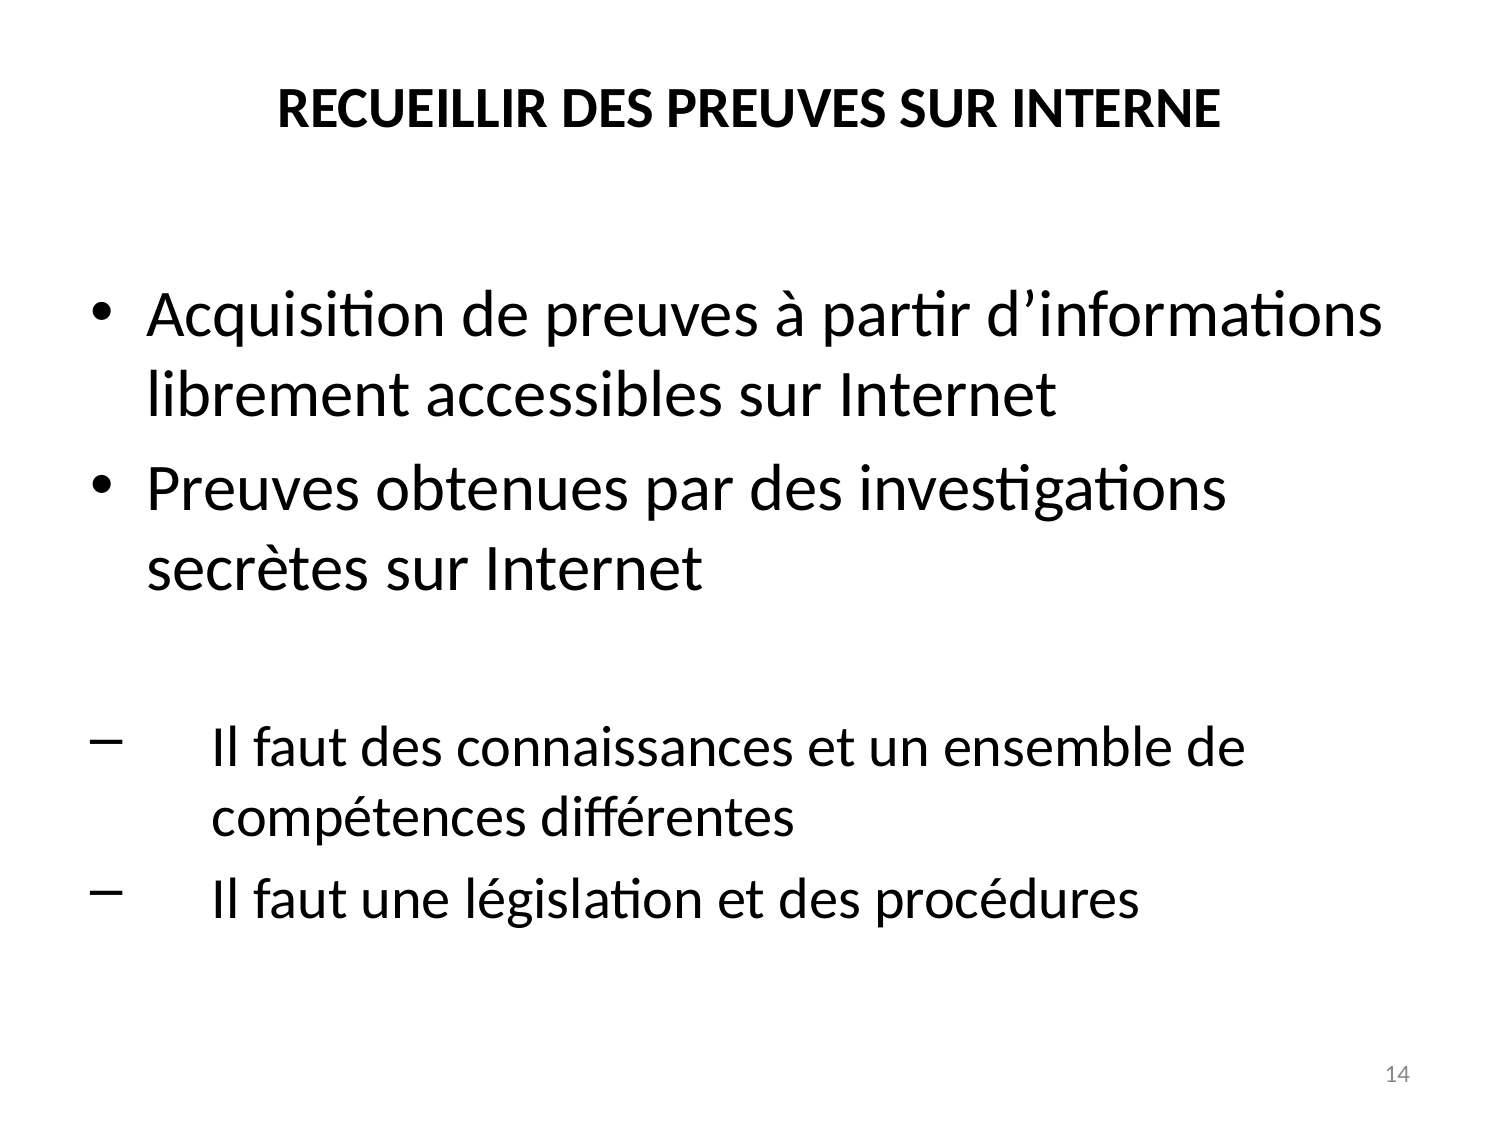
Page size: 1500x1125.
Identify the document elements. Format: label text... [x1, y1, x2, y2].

title RECUEILLIR DES PREUVES SUR INTERNE [75, 45, 1425, 233]
list Acquisition de preuves à partir d’informations librement accessibles sur Internet Preuves obtenues par des investigations secrètes sur Internet Il faut des connaissances et un ensemble de compétences différentes Il faut une législation et des procédures [75, 262, 1425, 1005]
slide_number * [1074, 1042, 1425, 1103]
